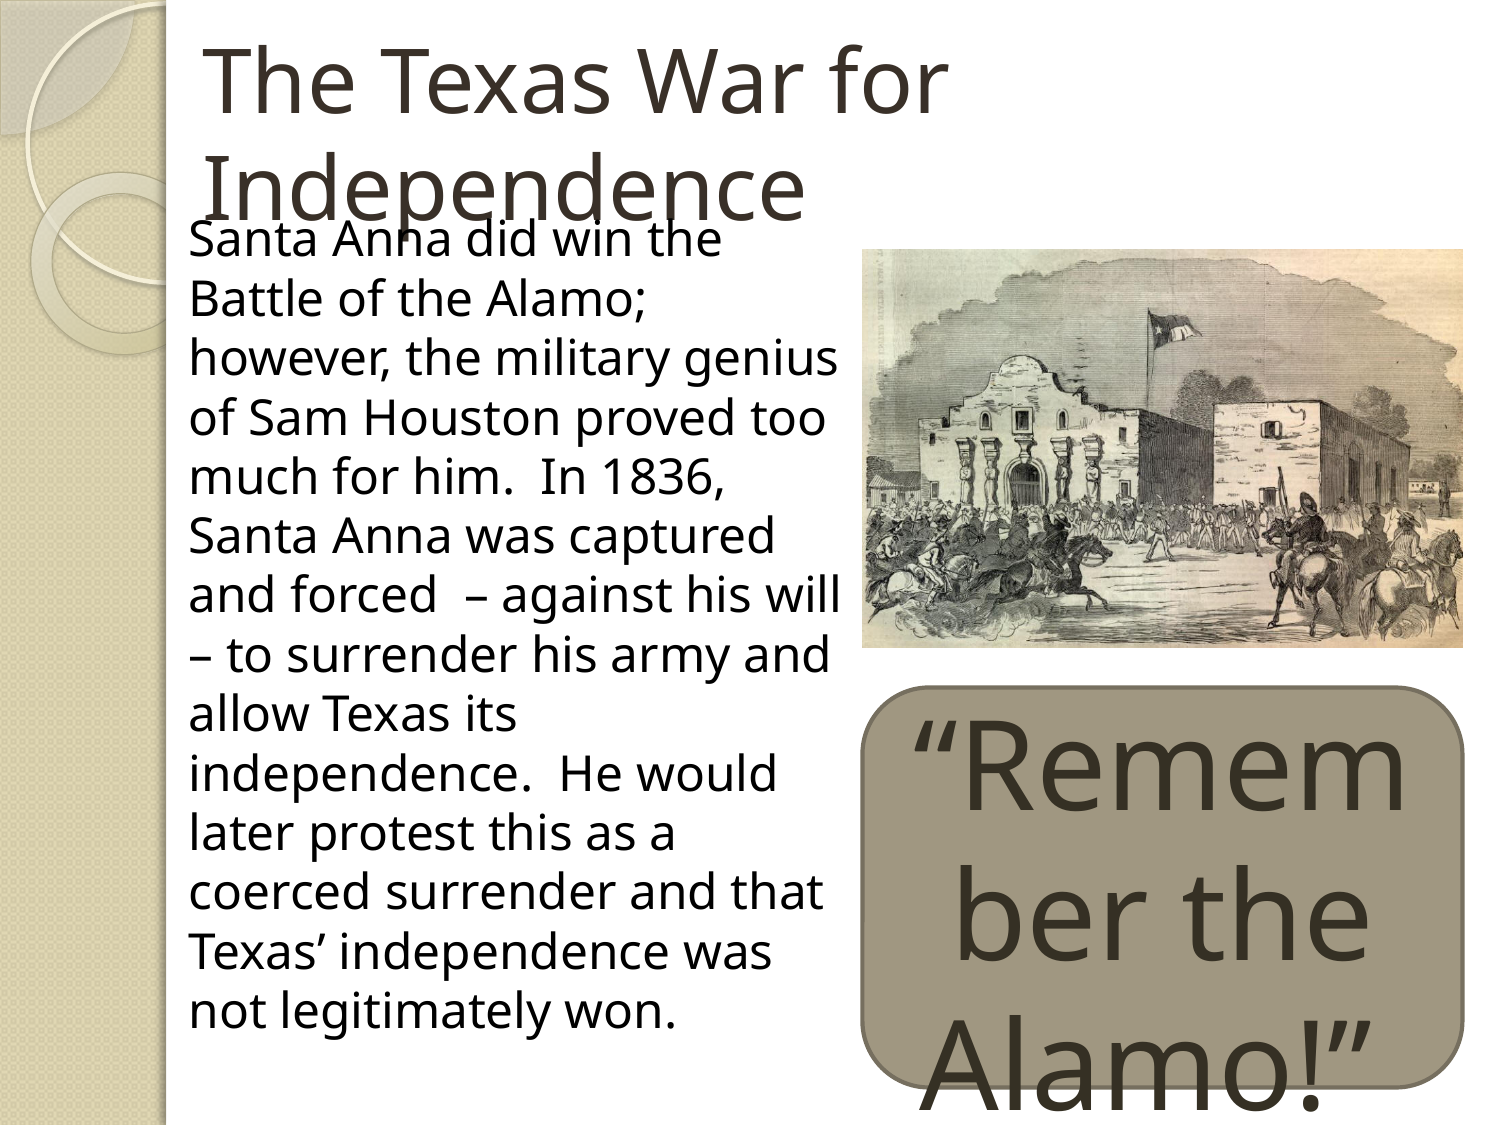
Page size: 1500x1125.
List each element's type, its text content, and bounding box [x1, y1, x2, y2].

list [862, 249, 1463, 648]
list Santa Anna did win the Battle of the Alamo; however, the military genius of Sam Houston proved too much for him. In 1836, Santa Anna was captured and forced – against his will – to surrender his army and allow Texas its independence. He would later protest this as a coerced surrender and that Texas’ independence was not legitimately won. [162, 200, 863, 1100]
title The Texas War for Independence [187, 37, 1418, 225]
text_box “Remember the Alamo!” [860, 685, 1465, 1090]
